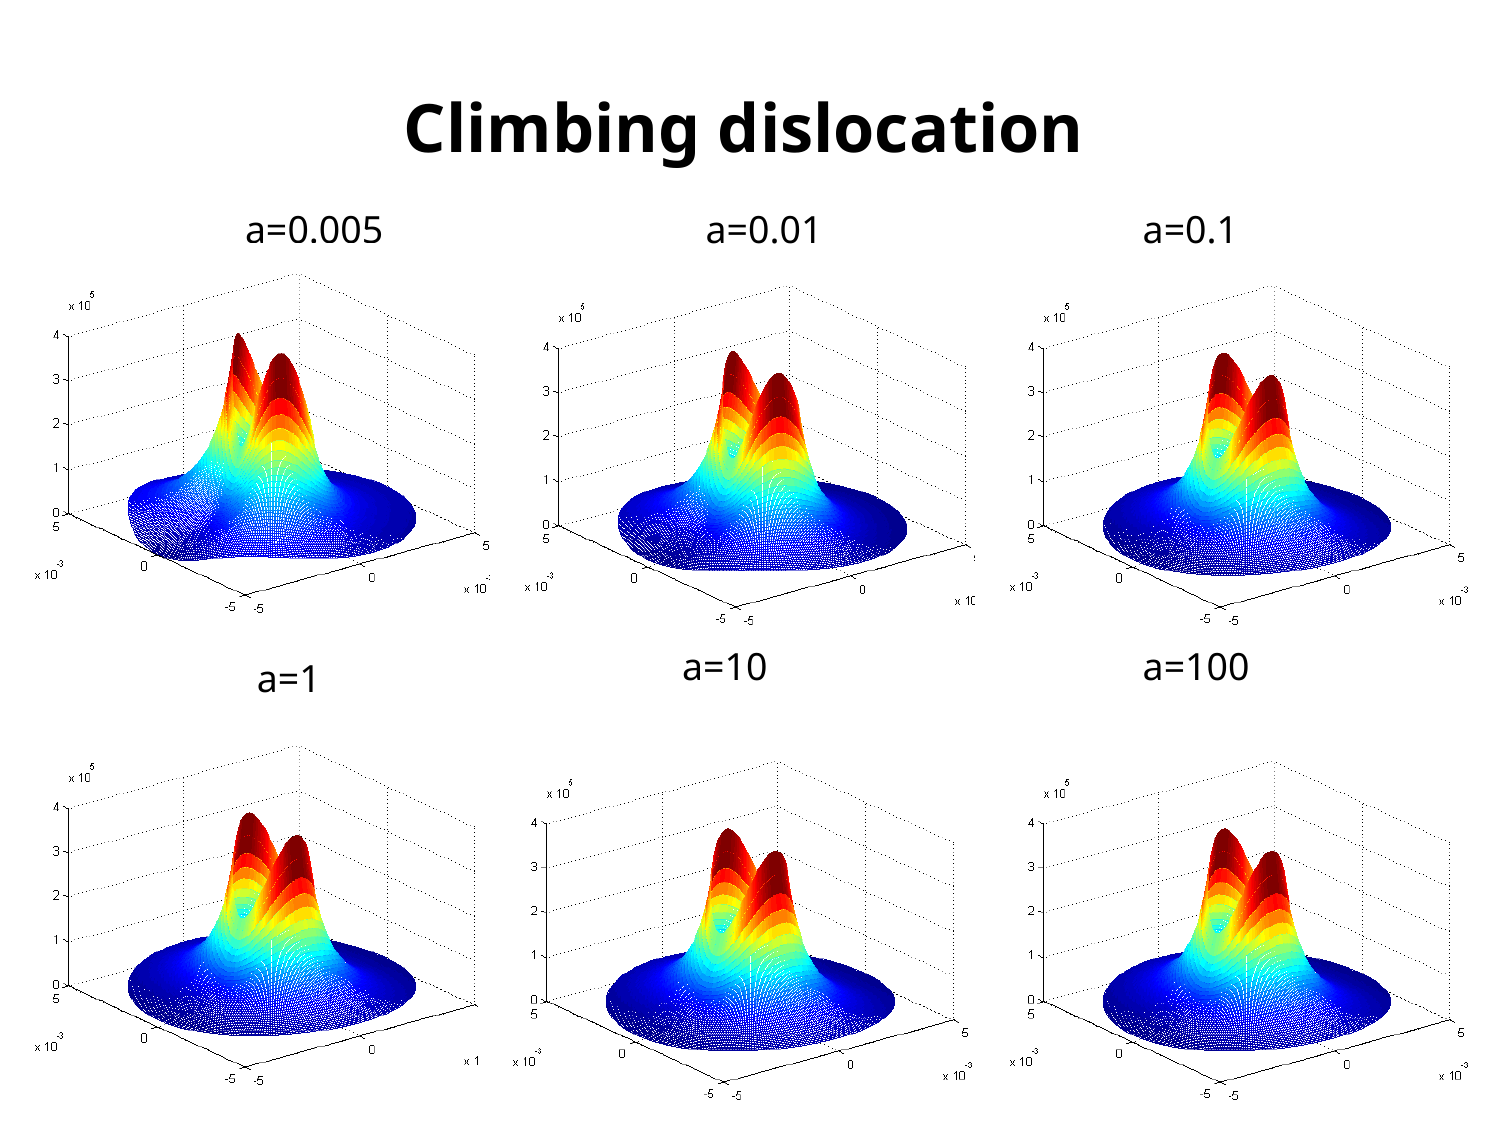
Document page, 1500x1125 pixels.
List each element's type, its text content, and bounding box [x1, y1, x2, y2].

text_box a=100 [1127, 659, 1306, 696]
picture [0, 715, 1500, 1125]
text_box a=10 [667, 659, 845, 696]
picture [0, 243, 1500, 650]
text_box a=0.1 [1127, 198, 1306, 253]
text_box a=1 [242, 647, 420, 708]
text_box a=0.005 [230, 198, 408, 241]
text_box Climbing dislocation [383, 78, 1105, 173]
text_box a=0.01 [690, 198, 868, 253]
